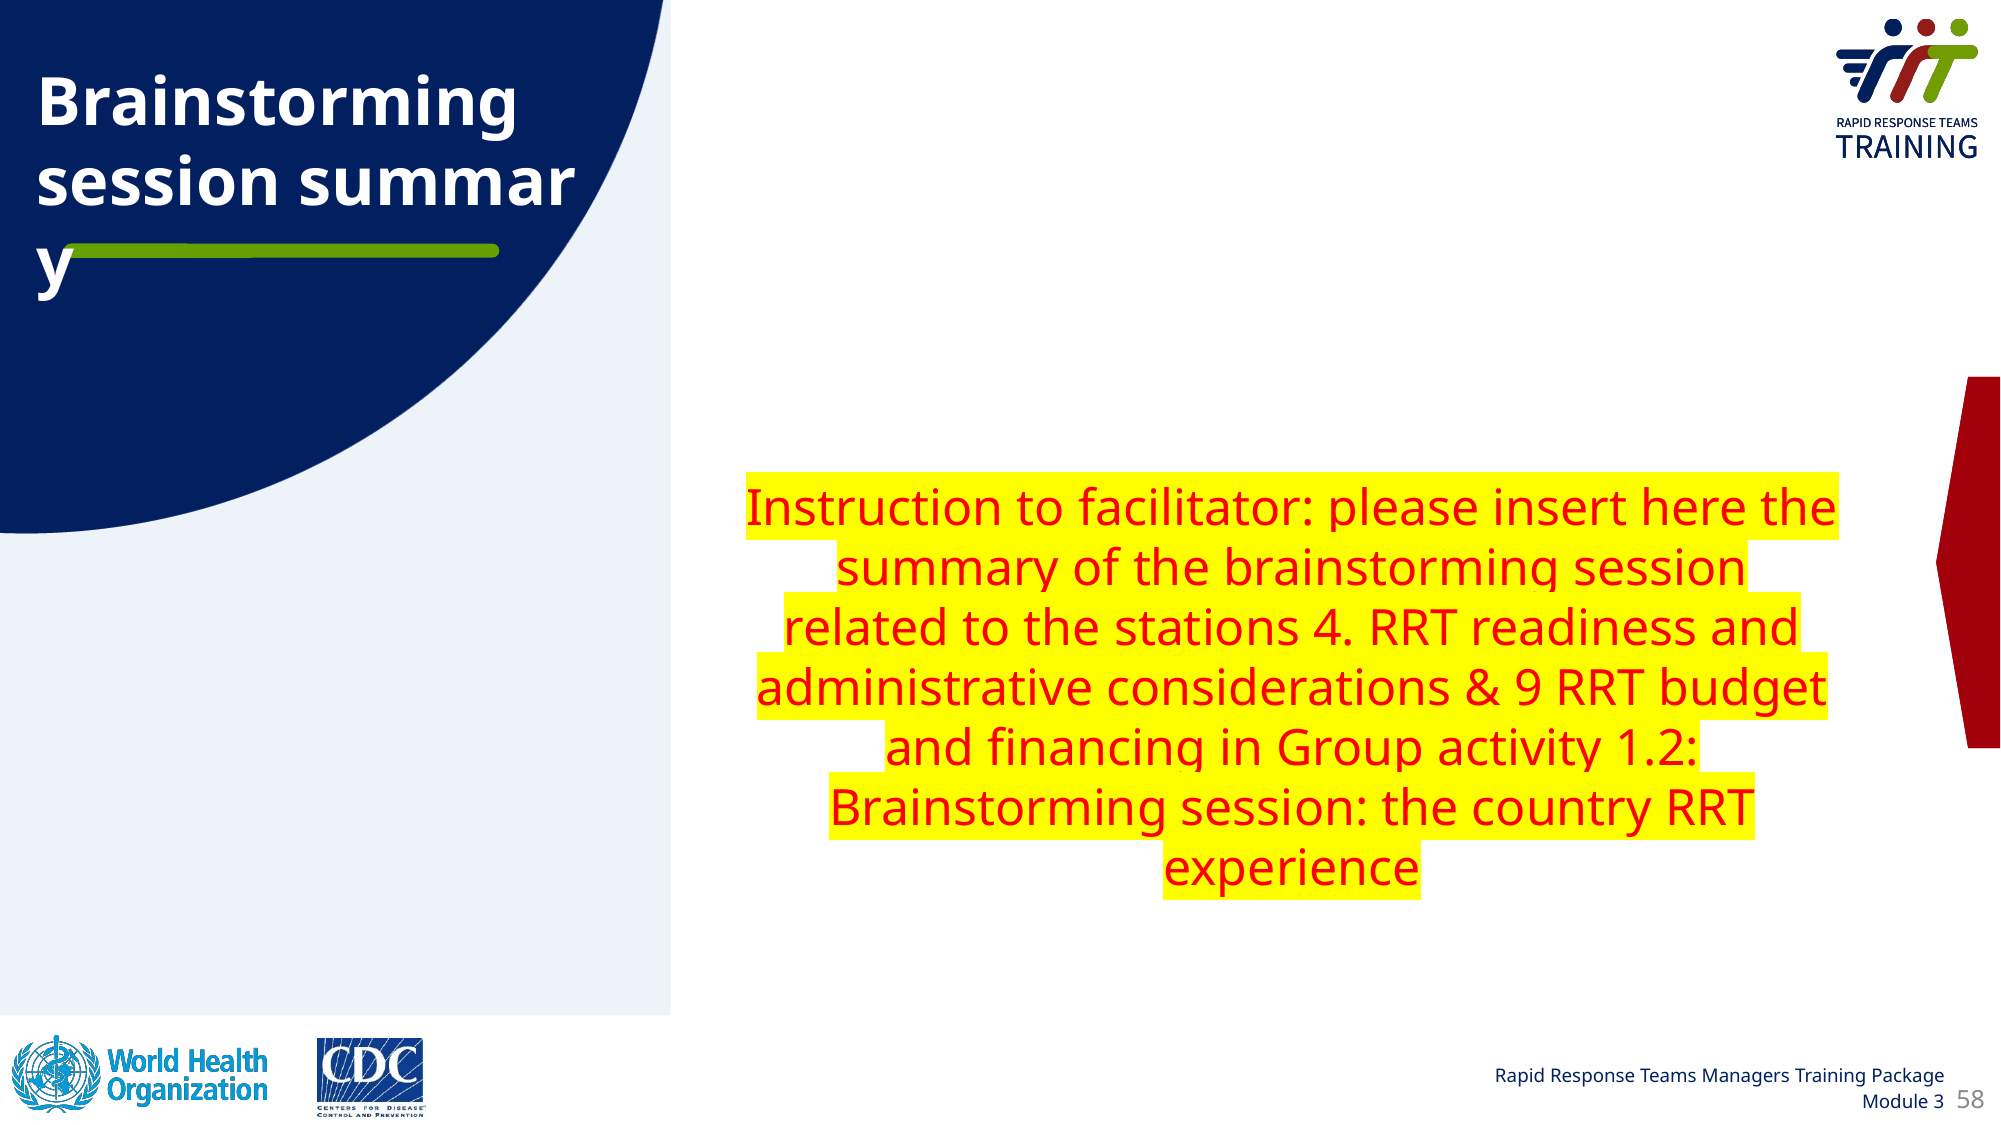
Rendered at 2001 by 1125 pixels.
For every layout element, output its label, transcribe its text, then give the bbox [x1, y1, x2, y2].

text_box Instruction to facilitator: please insert here the summary of the brainstorming session related to the stations 4. RRT readiness and administrative considerations & 9 RRT budget and financing in Group activity 1.2:​ Brainstorming session: the country RRT experience [714, 467, 1871, 1044]
picture [71, 1053, 90, 1091]
text_box [1936, 376, 2000, 749]
text_box Brainstorming session summary [29, 51, 589, 306]
picture [1835, 19, 1978, 167]
picture [59, 1035, 267, 1113]
picture [40, 1062, 47, 1070]
picture [12, 1035, 54, 1068]
picture [12, 1083, 48, 1113]
picture [50, 1108, 62, 1113]
picture [34, 1054, 43, 1078]
picture [46, 1056, 54, 1062]
picture [36, 1088, 78, 1105]
text_box 58 [1557, 1075, 1993, 1121]
picture [30, 1083, 37, 1091]
picture [317, 1038, 426, 1117]
picture [24, 1054, 36, 1087]
picture [0, 0, 670, 538]
picture [22, 1062, 26, 1077]
